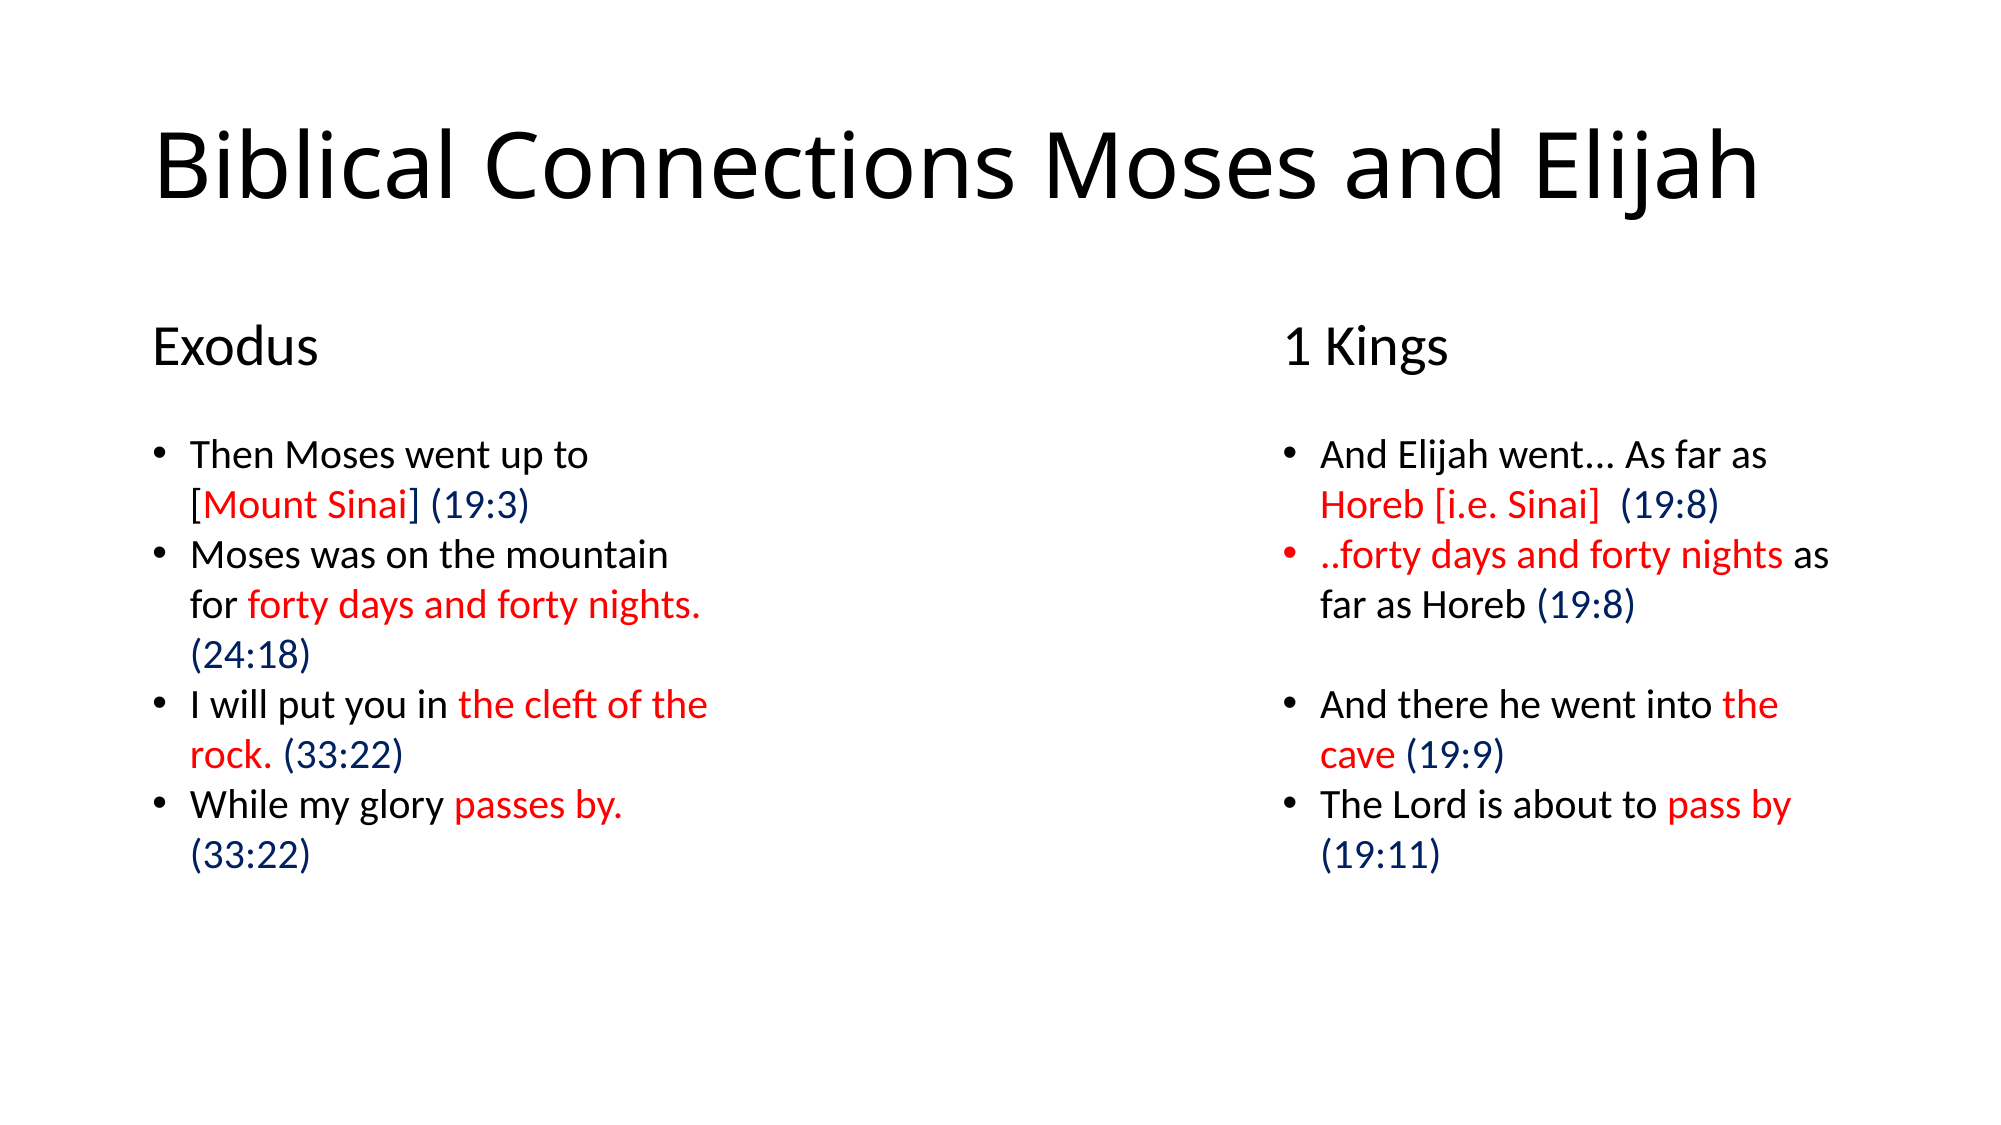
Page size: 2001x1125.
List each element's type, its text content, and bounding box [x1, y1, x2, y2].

list Exodus Then Moses went up to [Mount Sinai] (19:3) Moses was on the mountain for forty days and forty nights. (24:18) I will put you in the cleft of the rock. (33:22) While my glory passes by. (33:22) 1 Kings And Elijah went... As far as Horeb [i.e. Sinai] (19:8) ..forty days and forty nights as far as Horeb (19:8) And there he went into the cave (19:9) The Lord is about to pass by (19:11) [137, 299, 1863, 1014]
title Biblical Connections Moses and Elijah [137, 59, 1863, 278]
